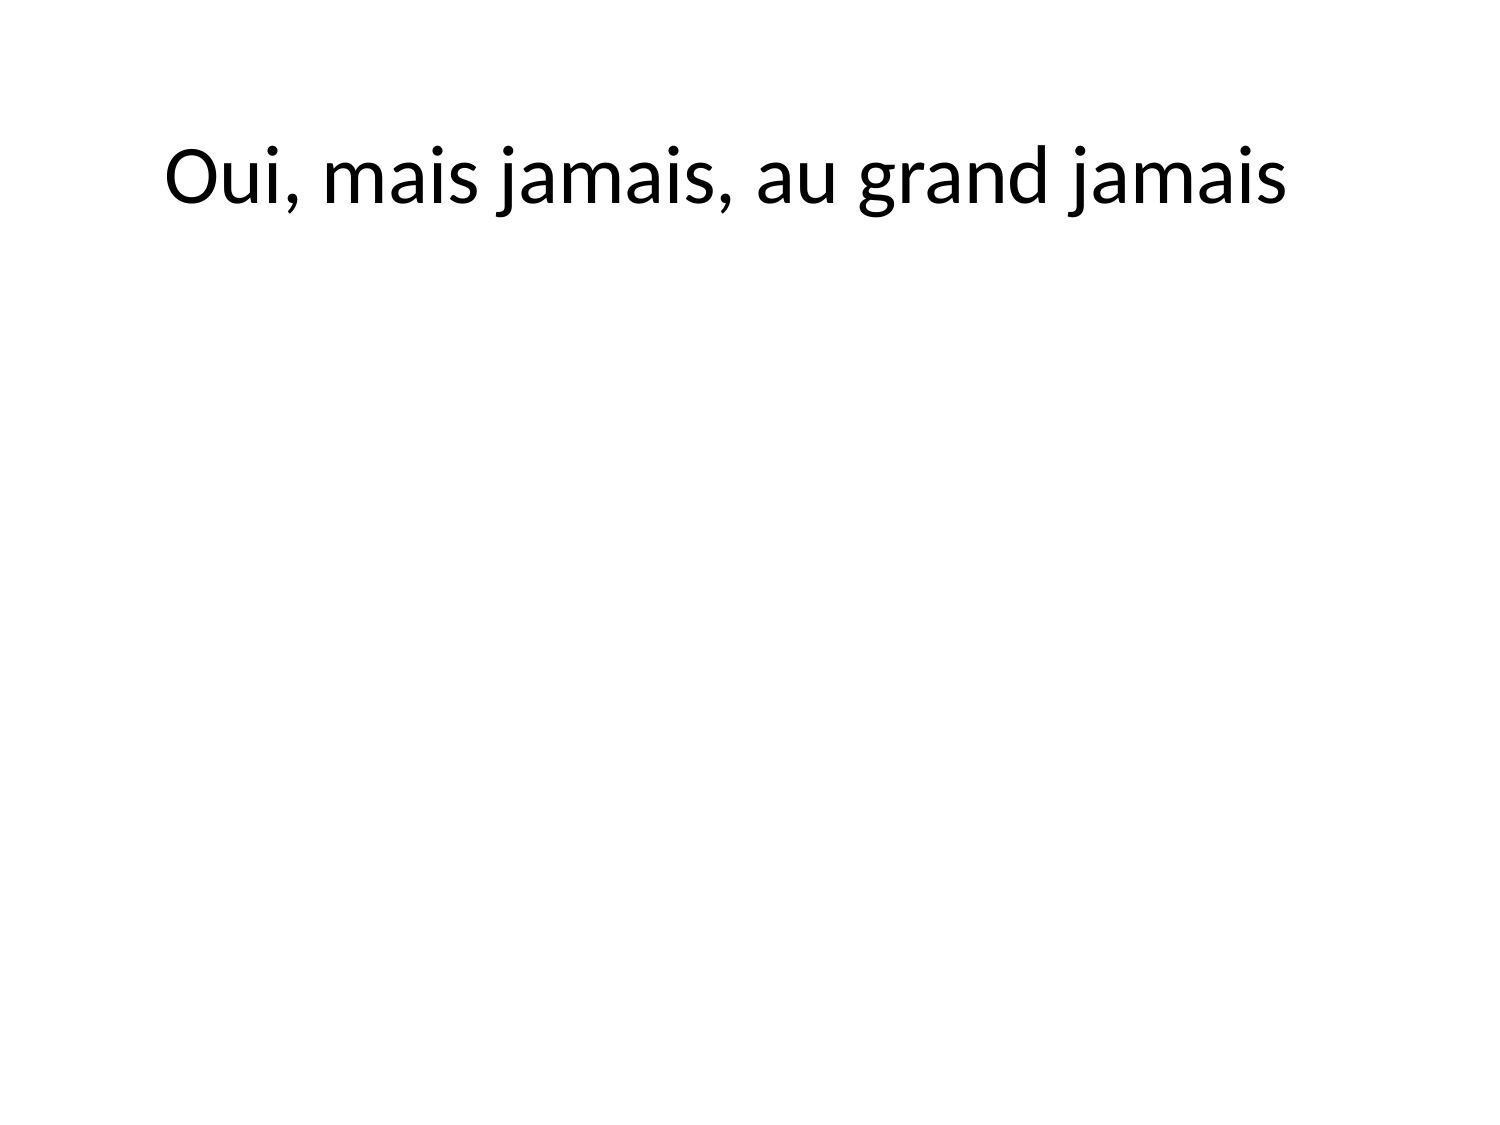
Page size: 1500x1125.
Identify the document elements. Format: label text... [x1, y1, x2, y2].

text_box Oui, mais jamais, au grand jamais [149, 112, 1500, 328]
